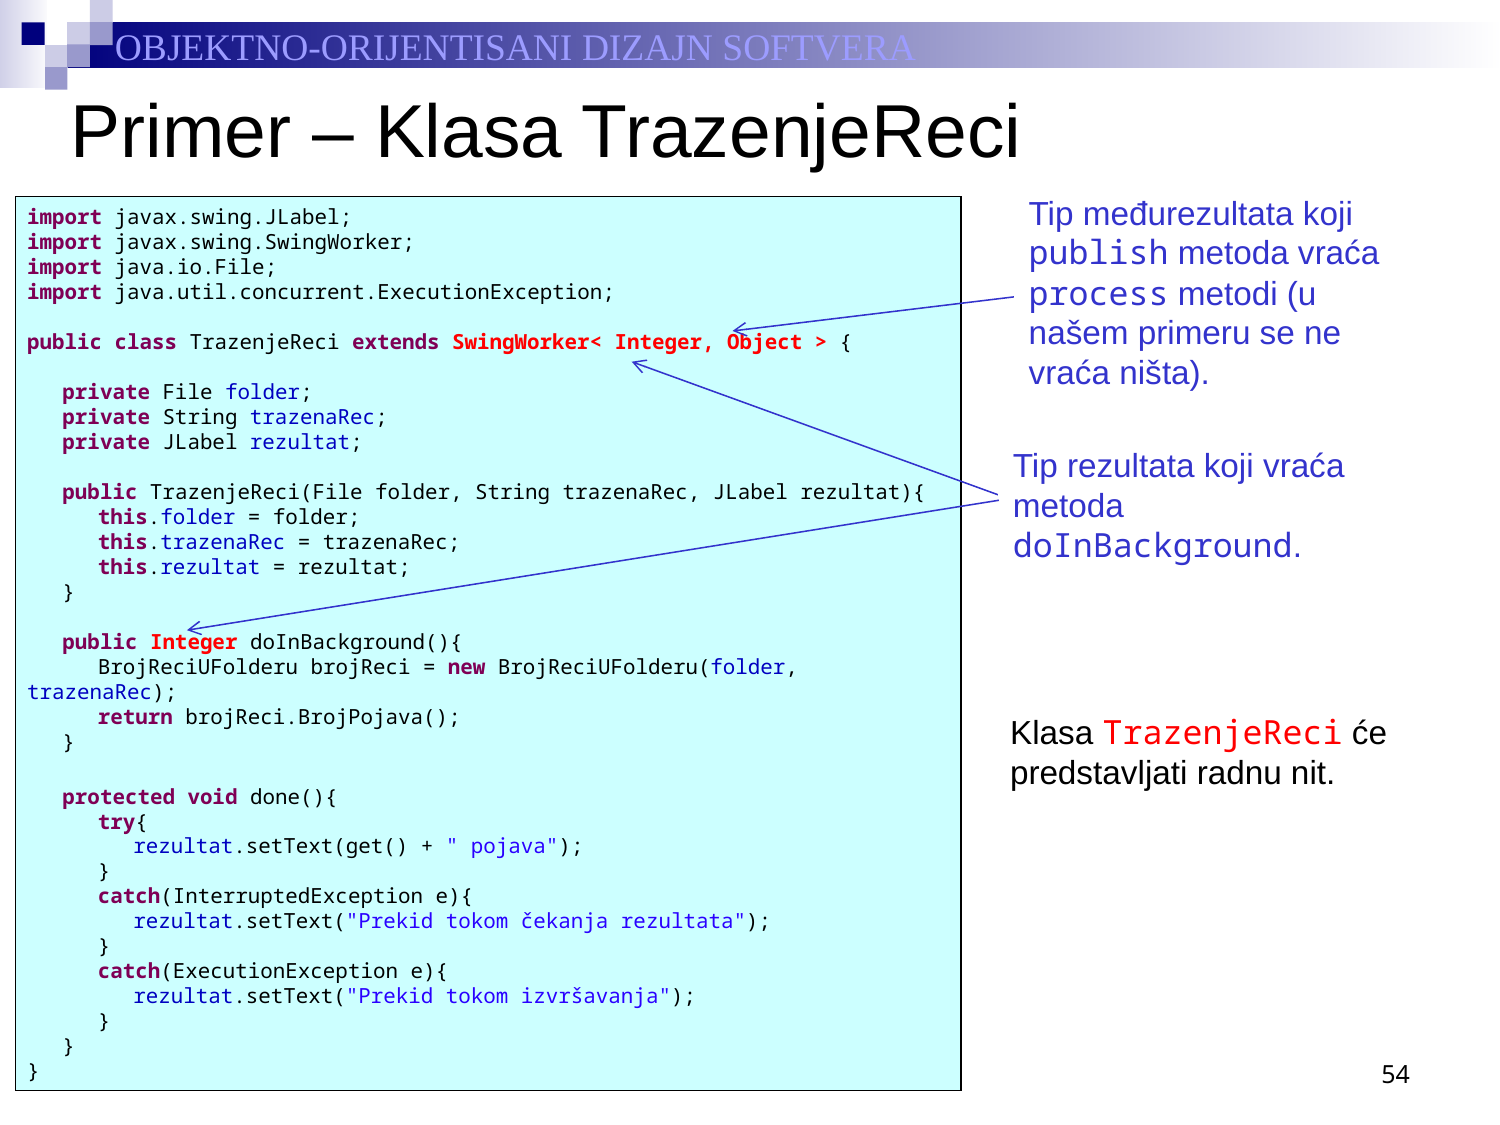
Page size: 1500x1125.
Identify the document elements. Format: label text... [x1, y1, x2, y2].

text_box Klasa TrazenjeReci će predstavljati radnu nit. [998, 704, 1477, 834]
text_box Tip rezultata koji vraća metoda doInBackground. [1004, 436, 1424, 572]
text_box Tip međurezultata koji publish metoda vraća process metodi (u našem primeru se ne vraća ništa). [1014, 184, 1440, 399]
slide_number 54 [1074, 1024, 1426, 1101]
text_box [732, 296, 1015, 332]
text_box import javax.swing.JLabel; import javax.swing.SwingWorker; import java.io.File; import java.util.concurrent.ExecutionException; public class TrazenjeReci extends SwingWorker< Integer, Object > { private File folder; private String trazenaRec; private JLabel rezultat; public TrazenjeReci(File folder, String trazenaRec, JLabel rezultat){ this.folder = folder; this.trazenaRec = trazenaRec; this.rezultat = rezultat; } public Integer doInBackground(){ BrojReciUFolderu brojReci = new BrojReciUFolderu(folder, trazenaRec); return brojReci.BrojPojava(); } protected void done(){ try{ rezultat.setText(get() + " pojava"); } catch(InterruptedException e){ rezultat.setText("Prekid tokom čekanja rezultata"); } catch(ExecutionException e){ rezultat.setText("Prekid tokom izvršavanja"); } } } [15, 196, 962, 1091]
title Primer – Klasa TrazenjeReci [64, 78, 1199, 176]
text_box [631, 361, 1022, 504]
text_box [186, 499, 1000, 631]
